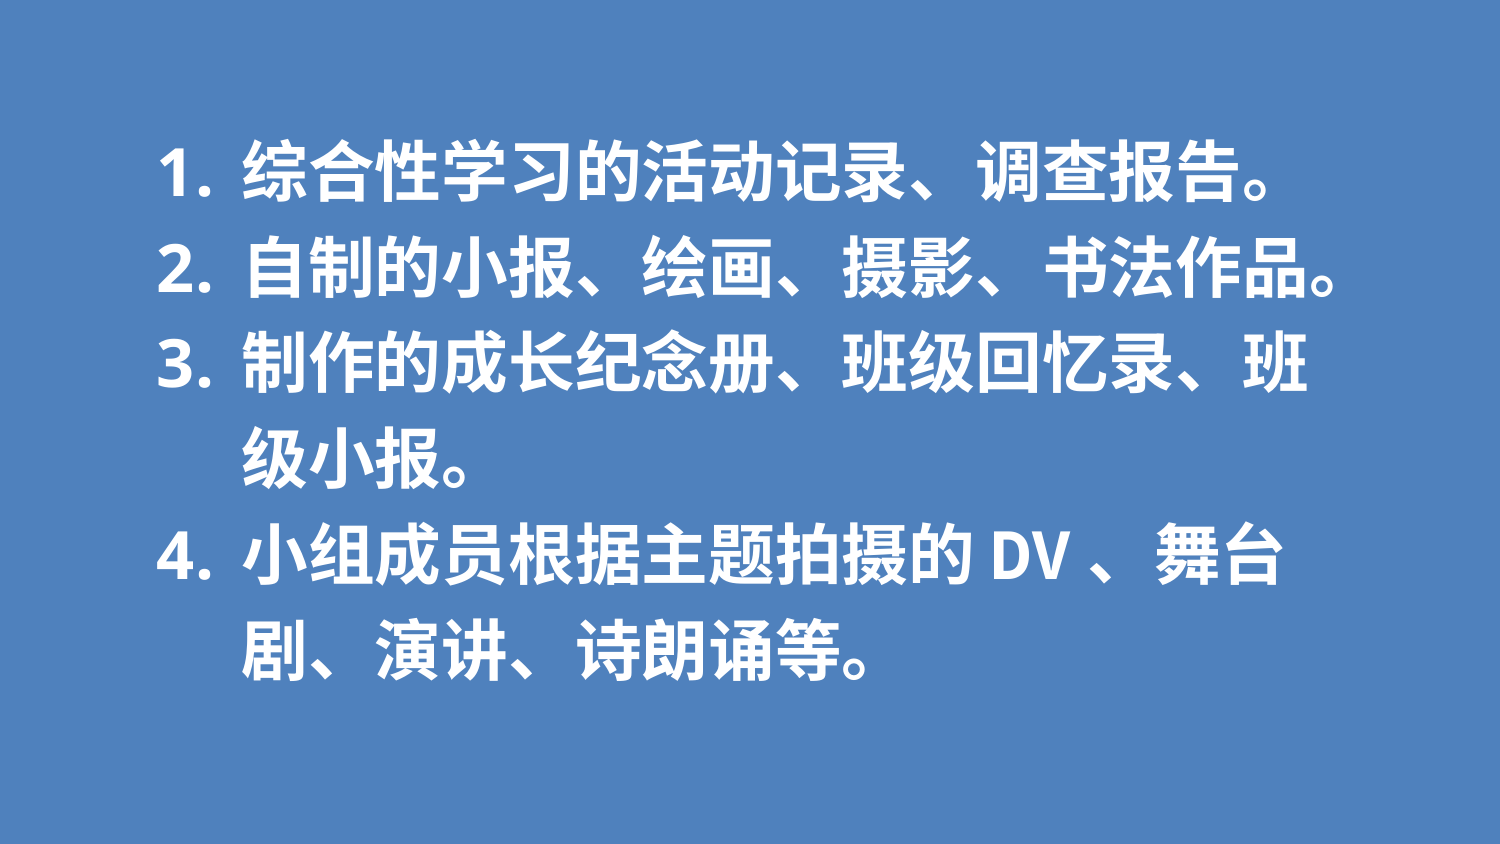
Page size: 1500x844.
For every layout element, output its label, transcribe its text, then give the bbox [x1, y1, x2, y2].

text_box 综合性学习的活动记录、调查报告。 自制的小报、绘画、摄影、书法作品。 制作的成长纪念册、班级回忆录、班级小报。 小组成员根据主题拍摄的DV、舞台剧、演讲、诗朗诵等。 [142, 106, 1348, 697]
